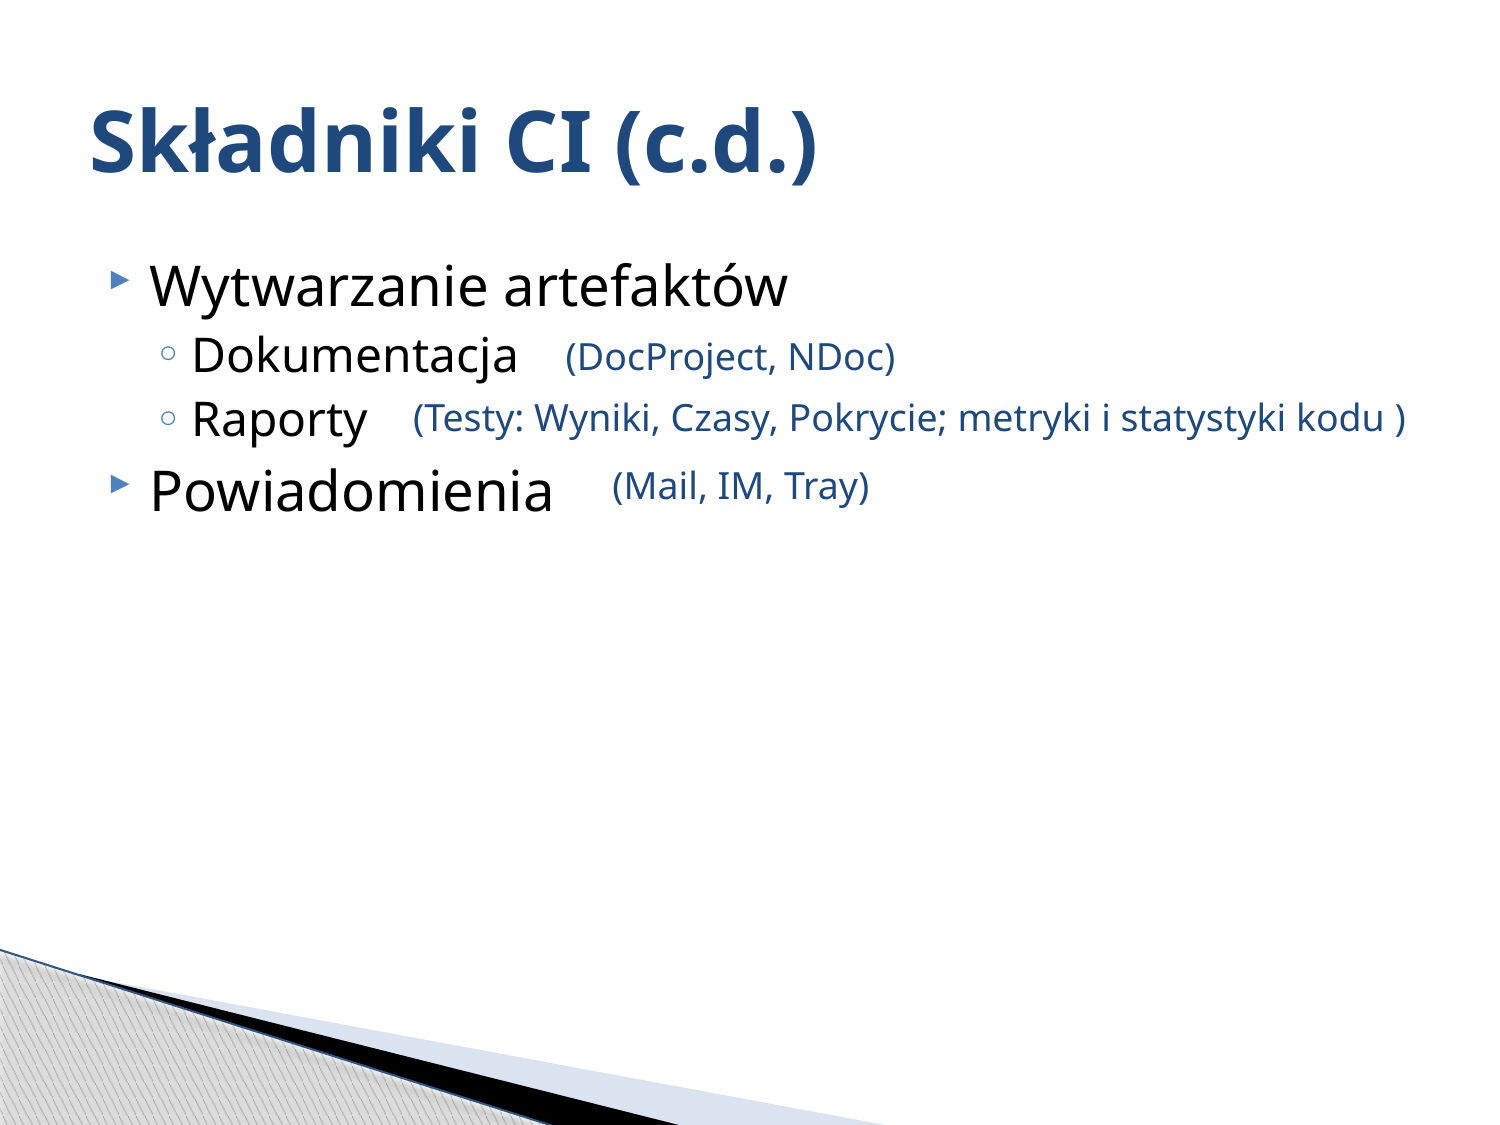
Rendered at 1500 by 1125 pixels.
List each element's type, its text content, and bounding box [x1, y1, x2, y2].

title Składniki CI (c.d.) [75, 45, 1425, 233]
text_box (Mail, IM, Tray) [597, 454, 985, 515]
text_box (Testy: Wyniki, Czasy, Pokrycie; metryki i statystyki kodu ) [398, 386, 1500, 447]
list Wytwarzanie artefaktów Dokumentacja Raporty Powiadomienia [75, 243, 1425, 986]
text_box (DocProject, NDoc) [550, 326, 1161, 386]
